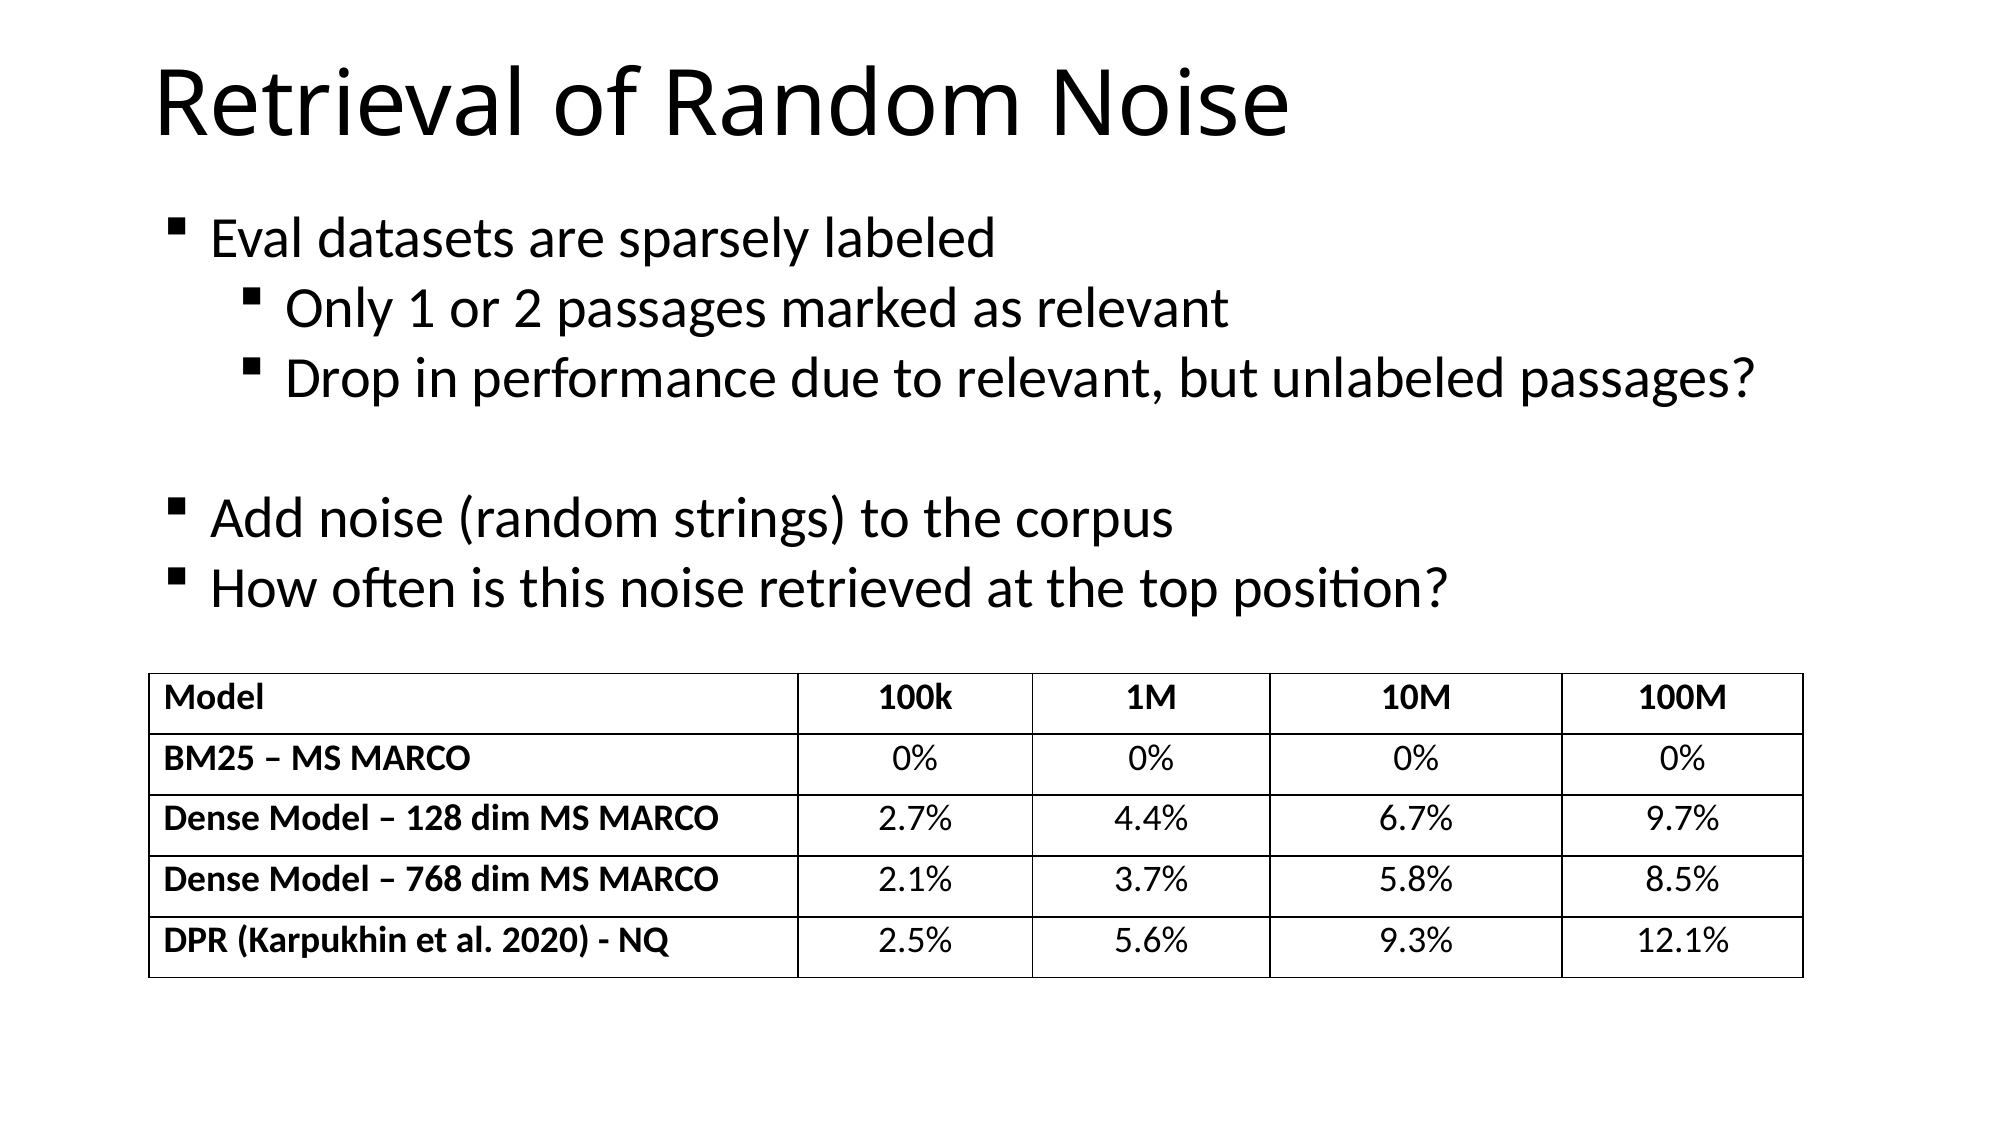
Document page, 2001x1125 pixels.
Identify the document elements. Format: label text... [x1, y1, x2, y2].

table_header 10M [1271, 674, 1561, 733]
table_header 100M [1563, 674, 1802, 733]
table_header Model [150, 674, 797, 733]
table_cell Dense Model – 768 dim MS MARCO [150, 857, 797, 916]
table_cell 9.7% [1563, 796, 1802, 855]
table_cell 0% [1563, 735, 1802, 794]
table_cell 5.8% [1271, 857, 1561, 916]
title Retrieval of Random Noise [137, 0, 1863, 215]
table_cell BM25 – MS MARCO [150, 735, 797, 794]
table_cell Dense Model – 128 dim MS MARCO [150, 796, 797, 855]
table_cell 9.3% [1271, 918, 1561, 977]
table_cell 5.6% [1033, 918, 1269, 977]
table_cell 8.5% [1563, 857, 1802, 916]
table_cell 2.5% [799, 918, 1032, 977]
text_box Eval datasets are sparsely labeled Only 1 or 2 passages marked as relevant Drop in performance due to relevant, but unlabeled passages? Add noise (random strings) to the corpus How often is this noise retrieved at the top position? [148, 191, 1804, 627]
table_cell 3.7% [1033, 857, 1269, 916]
table_header 1M [1033, 674, 1269, 733]
table_cell 6.7% [1271, 796, 1561, 855]
table_cell 2.1% [799, 857, 1032, 916]
table_cell 12.1% [1563, 918, 1802, 977]
table_cell 0% [799, 735, 1032, 794]
table_cell 0% [1271, 735, 1561, 794]
table_cell 2.7% [799, 796, 1032, 855]
table_cell 4.4% [1033, 796, 1269, 855]
table_header 100k [799, 674, 1032, 733]
table_cell 0% [1033, 735, 1269, 794]
table_cell DPR (Karpukhin et al. 2020) - NQ [150, 918, 797, 977]
